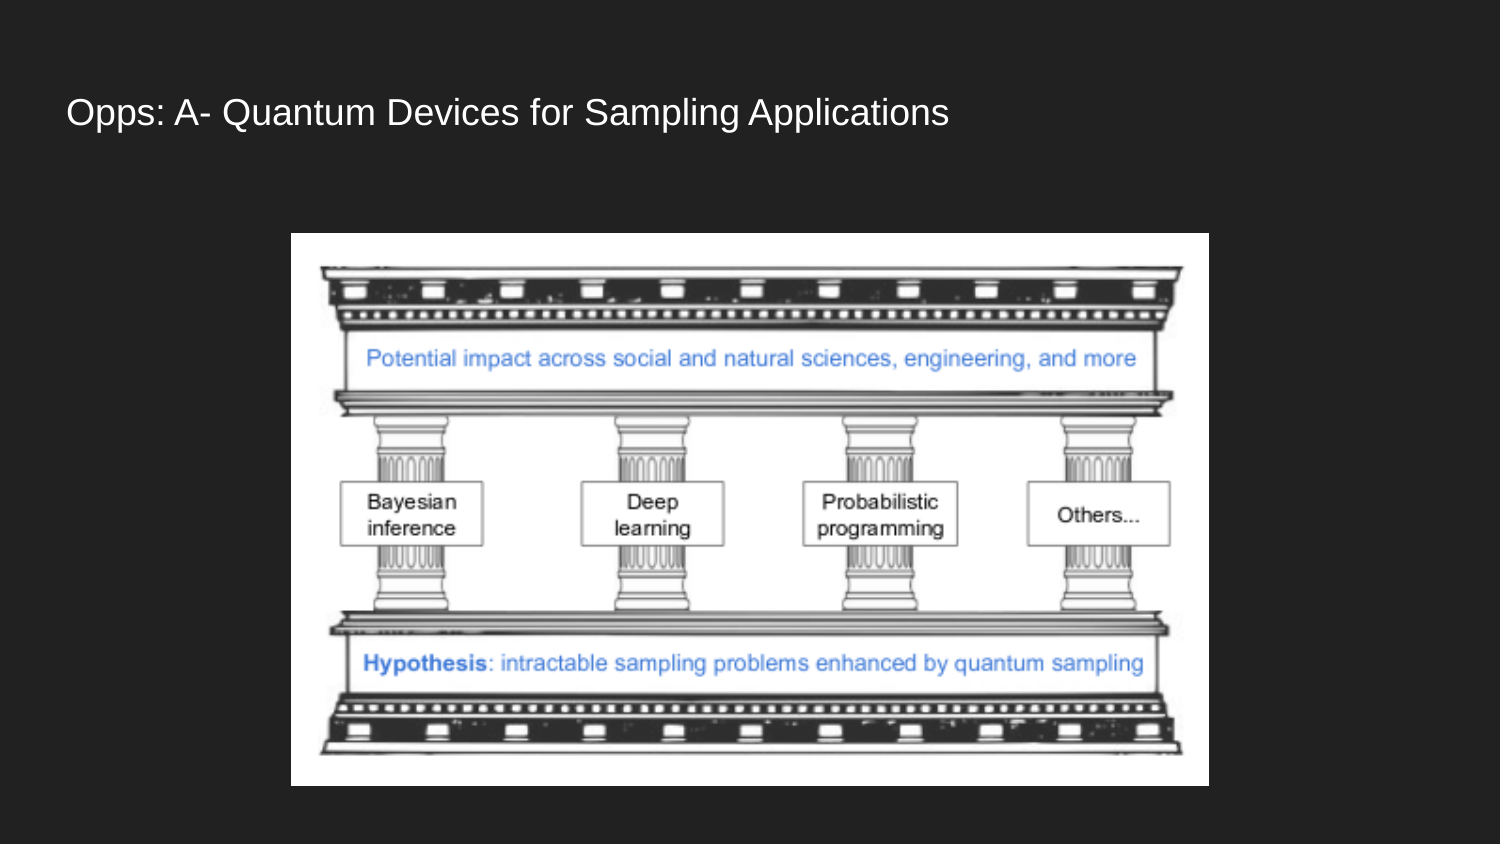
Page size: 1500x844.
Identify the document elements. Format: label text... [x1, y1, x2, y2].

picture [291, 233, 1209, 787]
title Opps: A- Quantum Devices for Sampling Applications [51, 72, 1449, 167]
